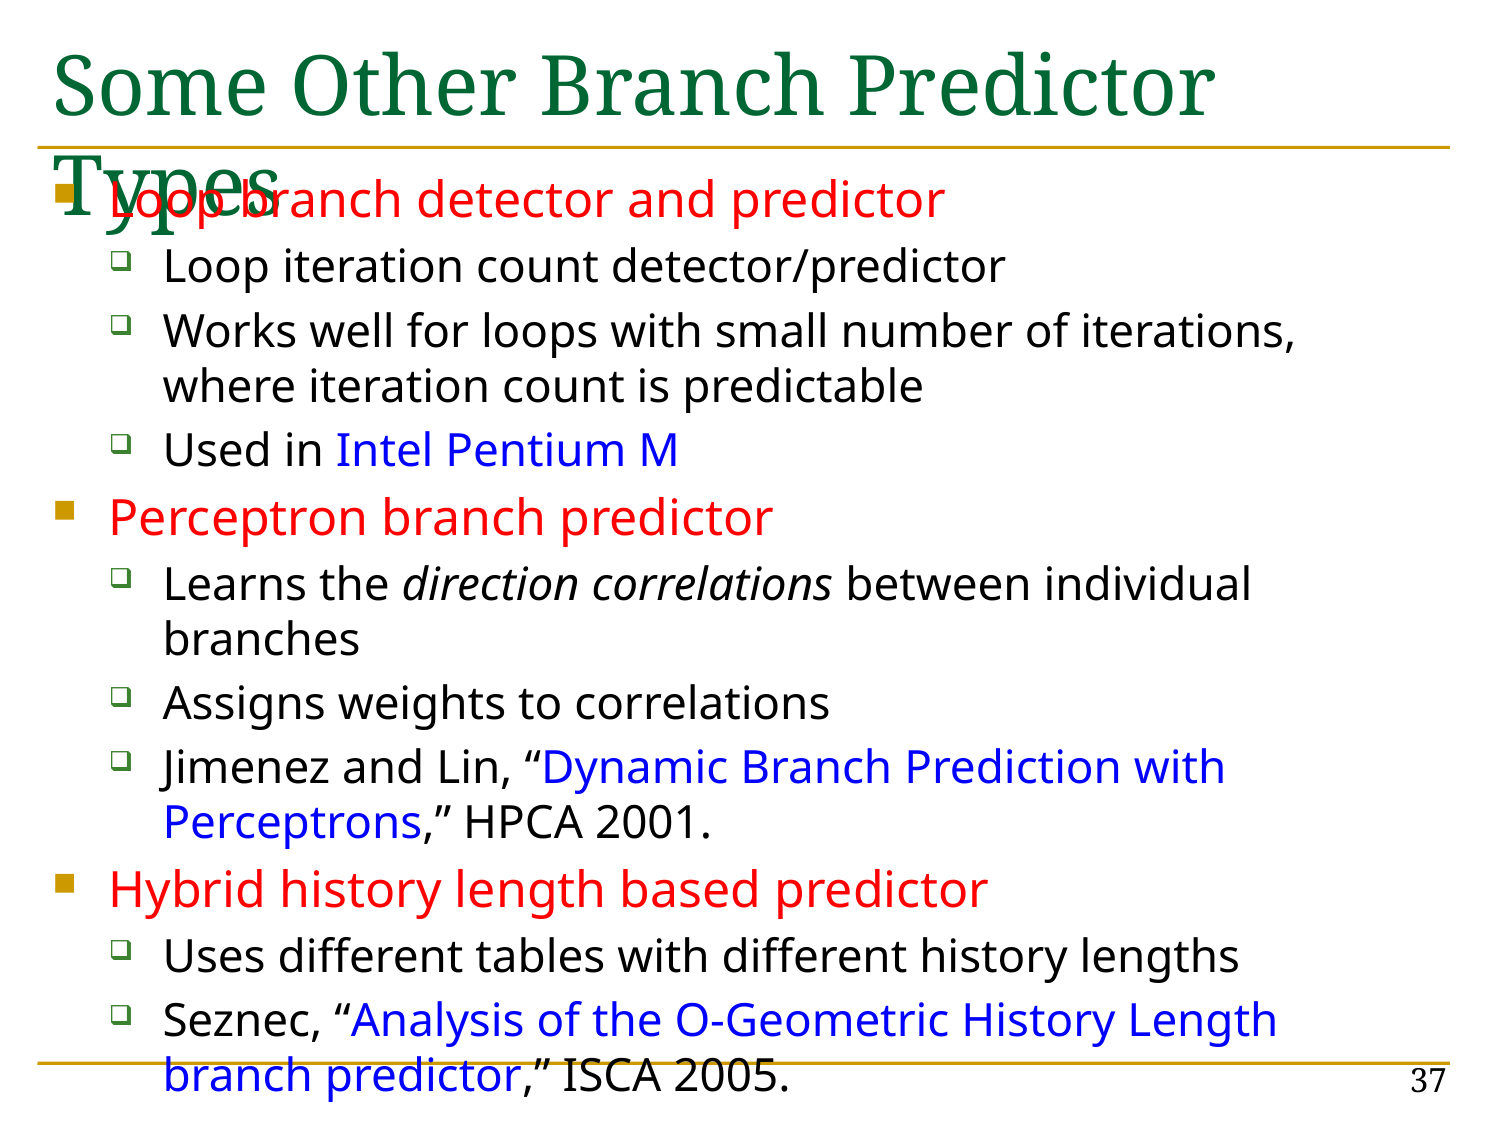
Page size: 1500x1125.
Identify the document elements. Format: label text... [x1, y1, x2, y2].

list Loop branch detector and predictor Loop iteration count detector/predictor Works well for loops with small number of iterations, where iteration count is predictable Used in Intel Pentium M Perceptron branch predictor Learns the direction correlations between individual branches Assigns weights to correlations Jimenez and Lin, “Dynamic Branch Prediction with Perceptrons,” HPCA 2001. Hybrid history length based predictor Uses different tables with different history lengths Seznec, “Analysis of the O-Geometric History Length branch predictor,” ISCA 2005. [37, 160, 1450, 1013]
title Some Other Branch Predictor Types [37, 24, 1450, 160]
slide_number 37 [1111, 1036, 1462, 1112]
